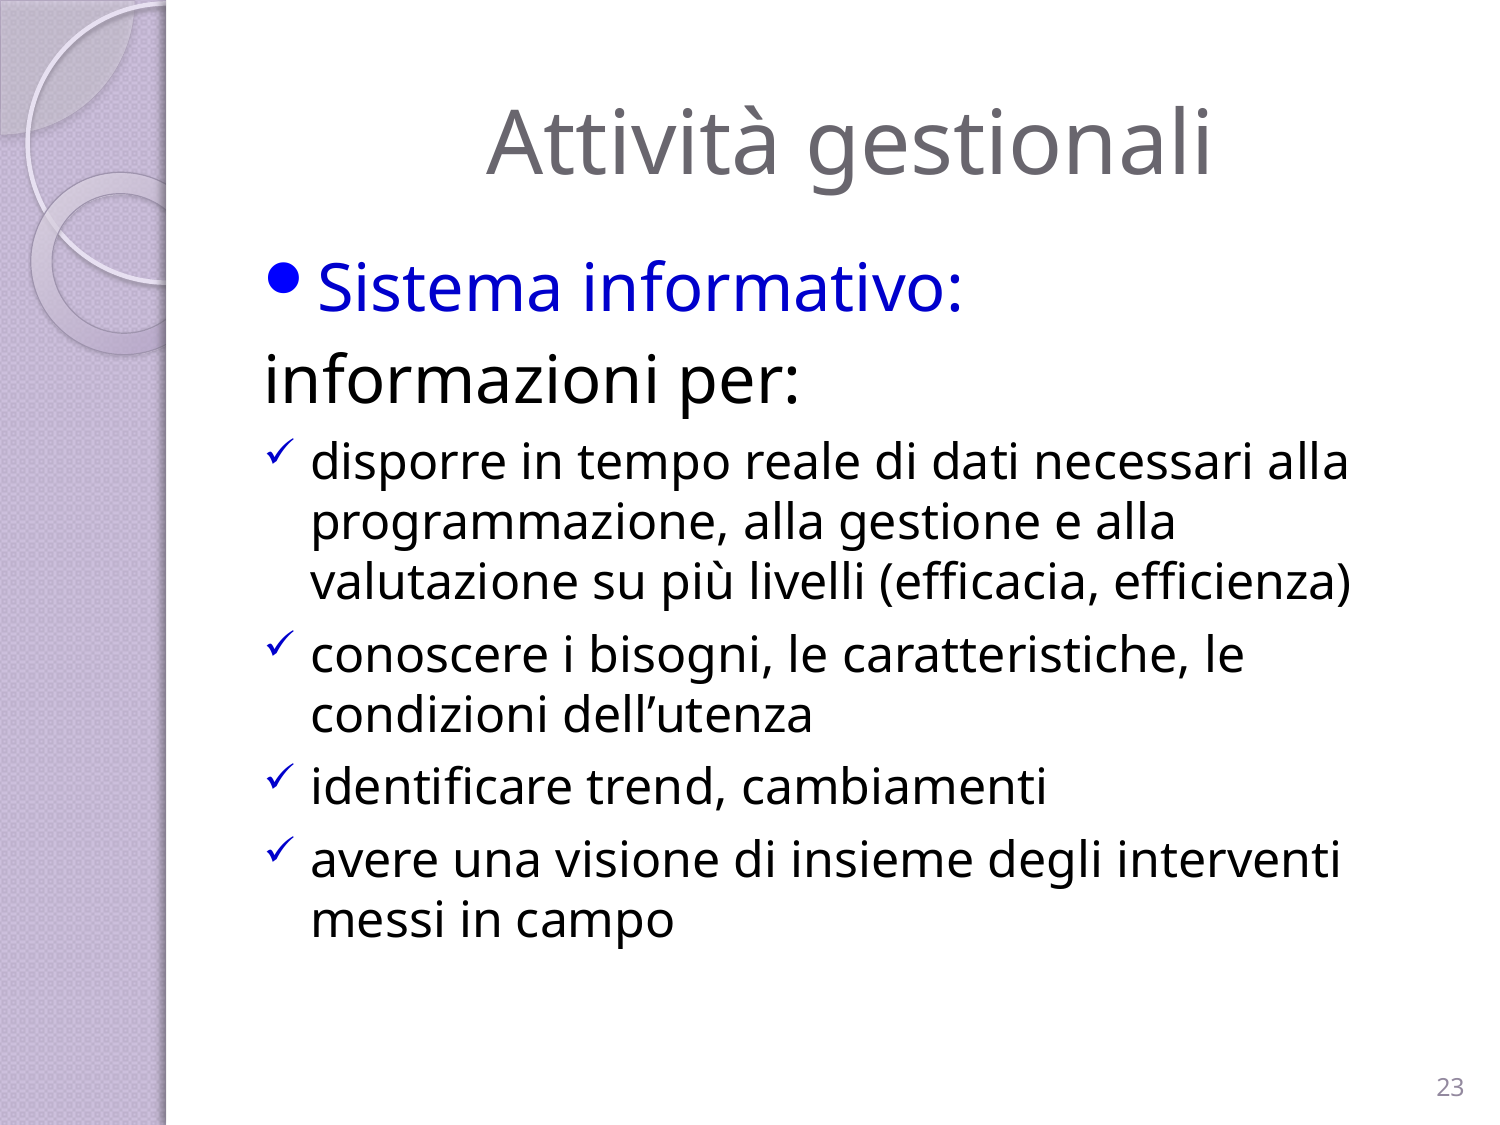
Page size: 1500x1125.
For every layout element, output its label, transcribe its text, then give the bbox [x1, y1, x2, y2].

list Sistema informativo: informazioni per: disporre in tempo reale di dati necessari alla programmazione, alla gestione e alla valutazione su più livelli (efficacia, efficienza) conoscere i bisogni, le caratteristiche, le condizioni dell’utenza identificare trend, cambiamenti avere una visione di insieme degli interventi messi in campo [235, 237, 1466, 1025]
slide_number 23 [1413, 1034, 1488, 1113]
title Attività gestionali [235, 45, 1466, 233]
